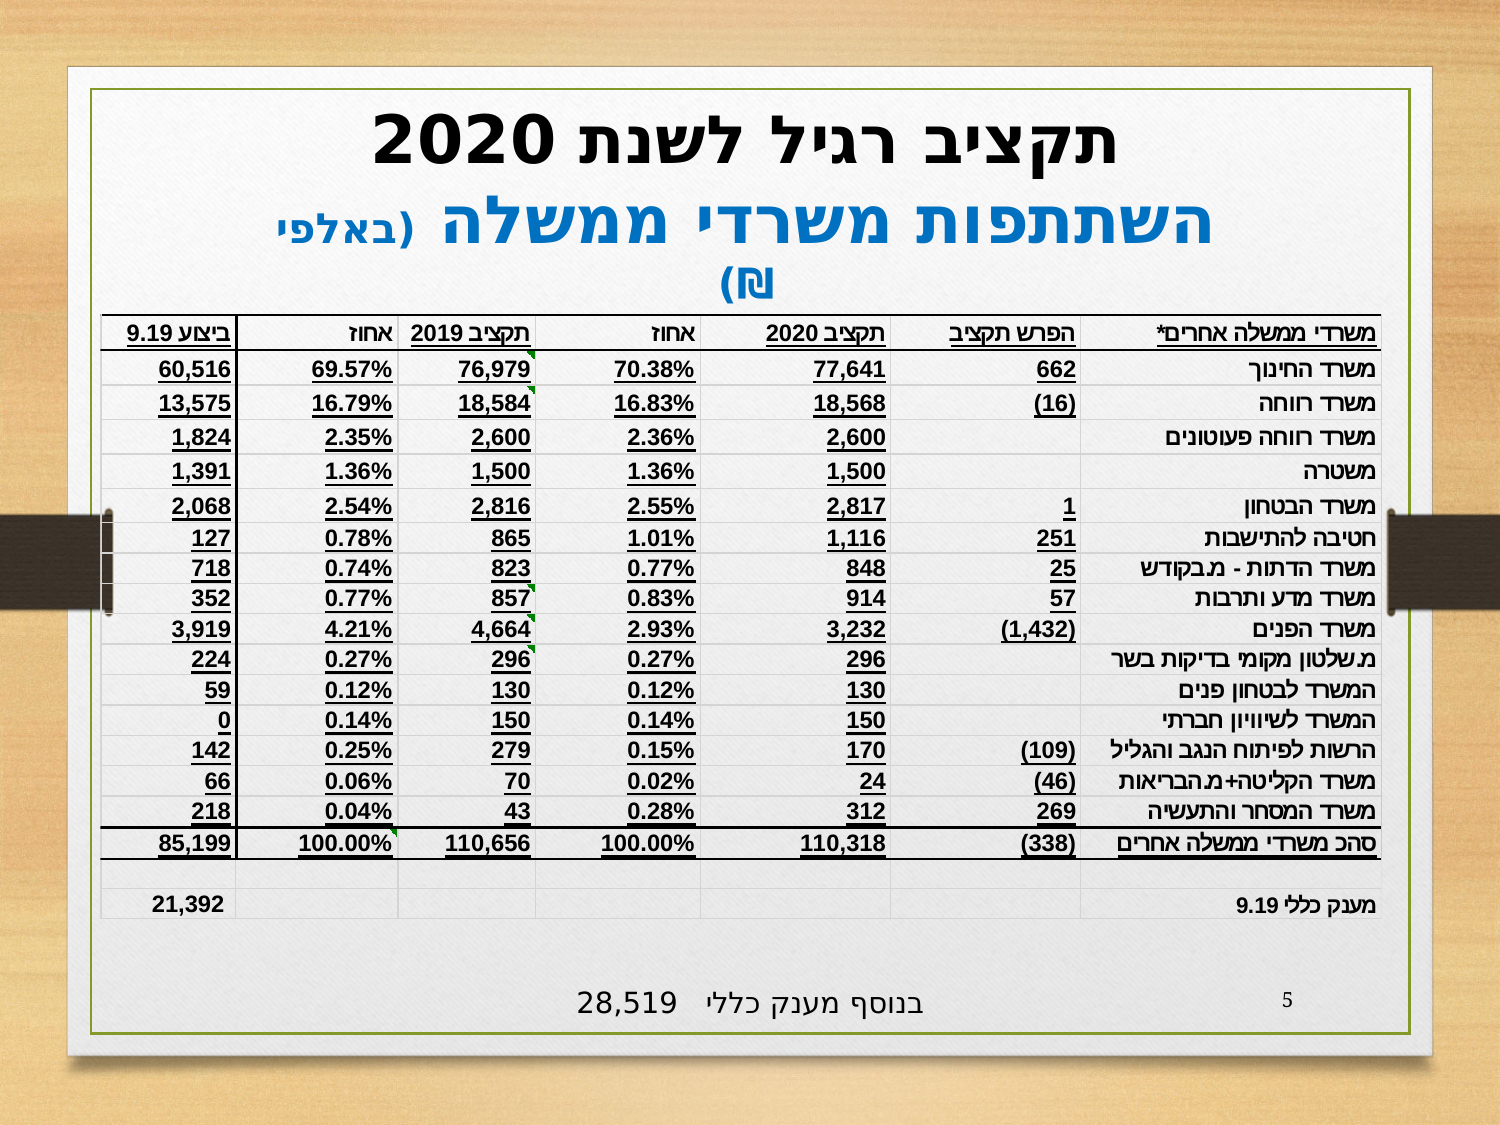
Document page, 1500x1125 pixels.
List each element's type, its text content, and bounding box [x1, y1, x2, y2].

picture [0, 0, 1500, 1125]
text_box תקציב רגיל לשנת 2020 השתתפות משרדי ממשלה (באלפי ₪) [246, 90, 1247, 314]
slide_number 5 [1243, 977, 1309, 1024]
text_box בנוסף מענק כללי 28,519 [277, 977, 939, 1027]
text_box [100, 314, 1383, 921]
